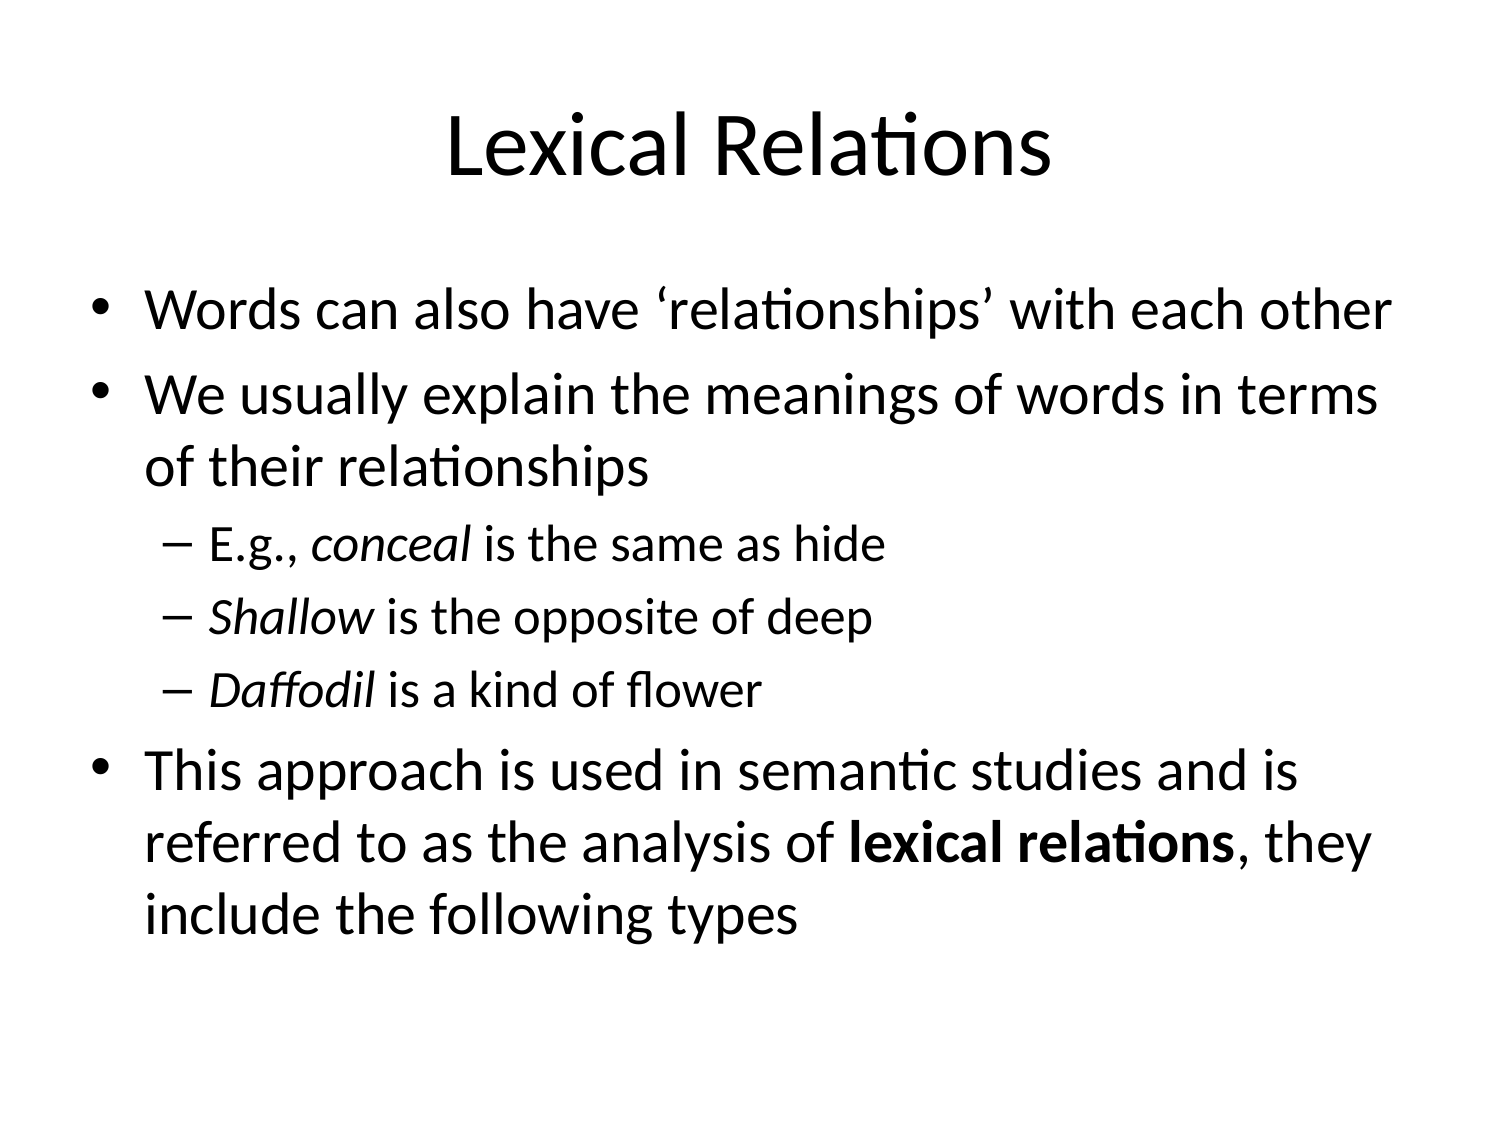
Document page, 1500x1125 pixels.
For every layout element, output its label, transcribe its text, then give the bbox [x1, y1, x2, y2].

title Lexical Relations [75, 45, 1425, 233]
list Words can also have ‘relationships’ with each other We usually explain the meanings of words in terms of their relationships E.g., conceal is the same as hide Shallow is the opposite of deep Daffodil is a kind of flower This approach is used in semantic studies and is referred to as the analysis of lexical relations, they include the following types [75, 262, 1425, 1005]
